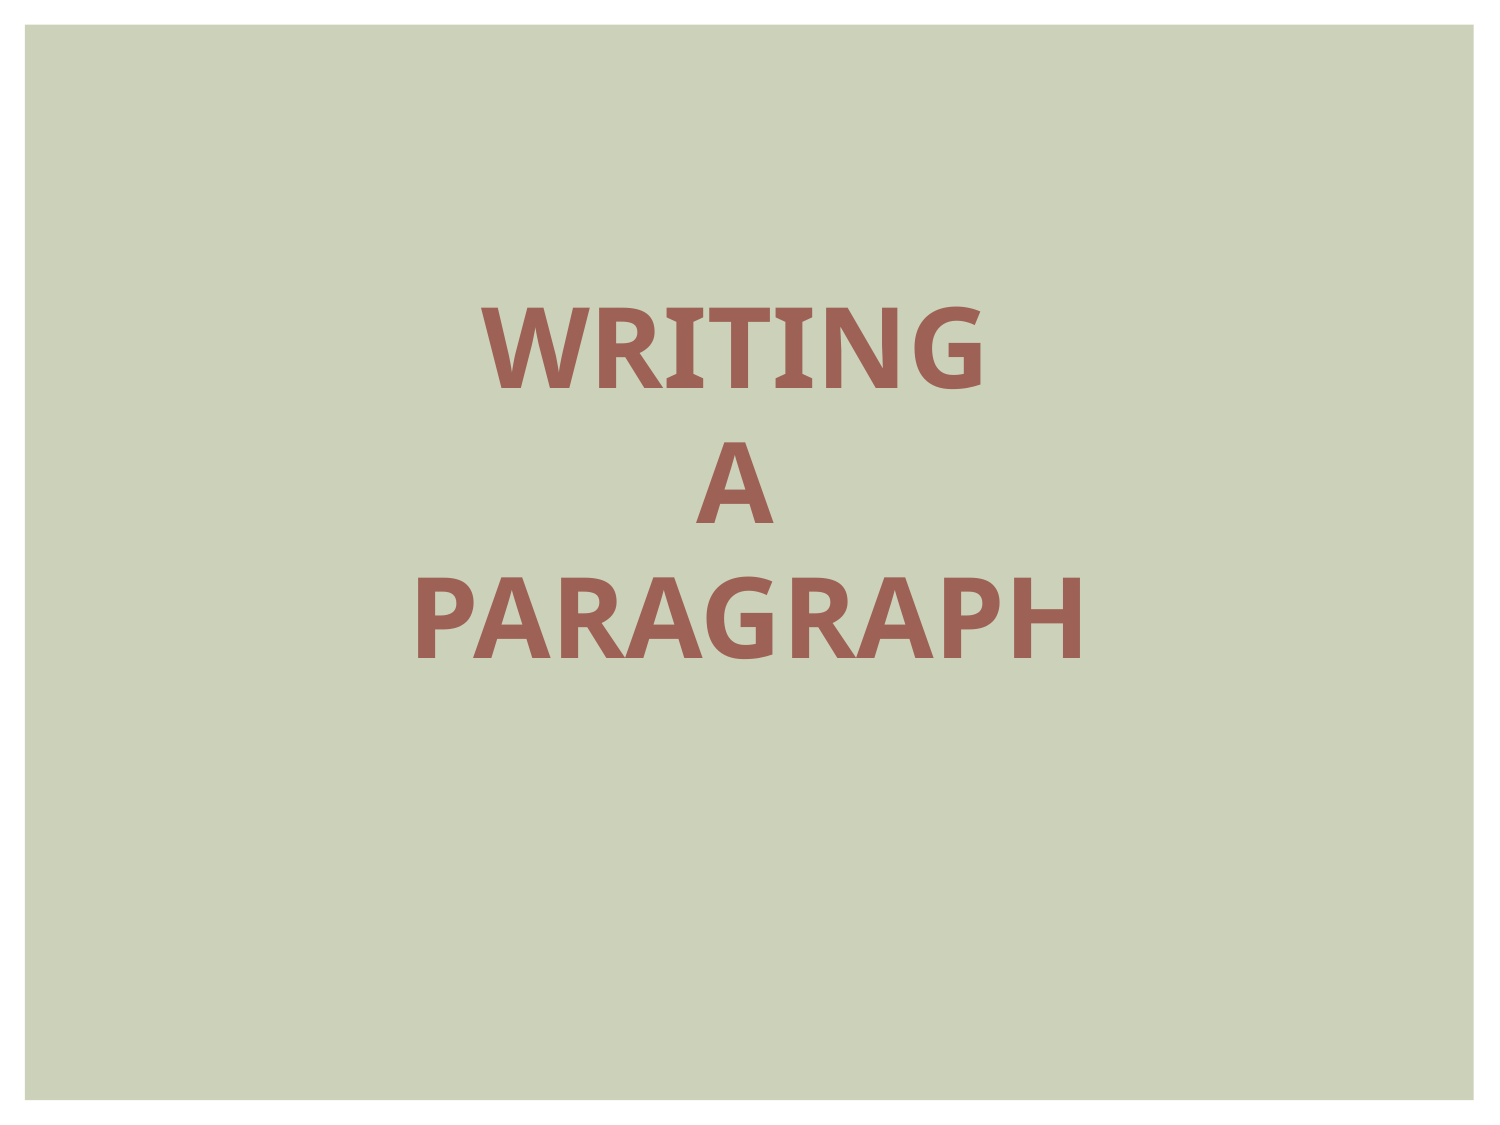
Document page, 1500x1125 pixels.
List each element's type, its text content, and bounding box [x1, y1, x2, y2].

text_box Writing a paragraph [371, 268, 1128, 689]
